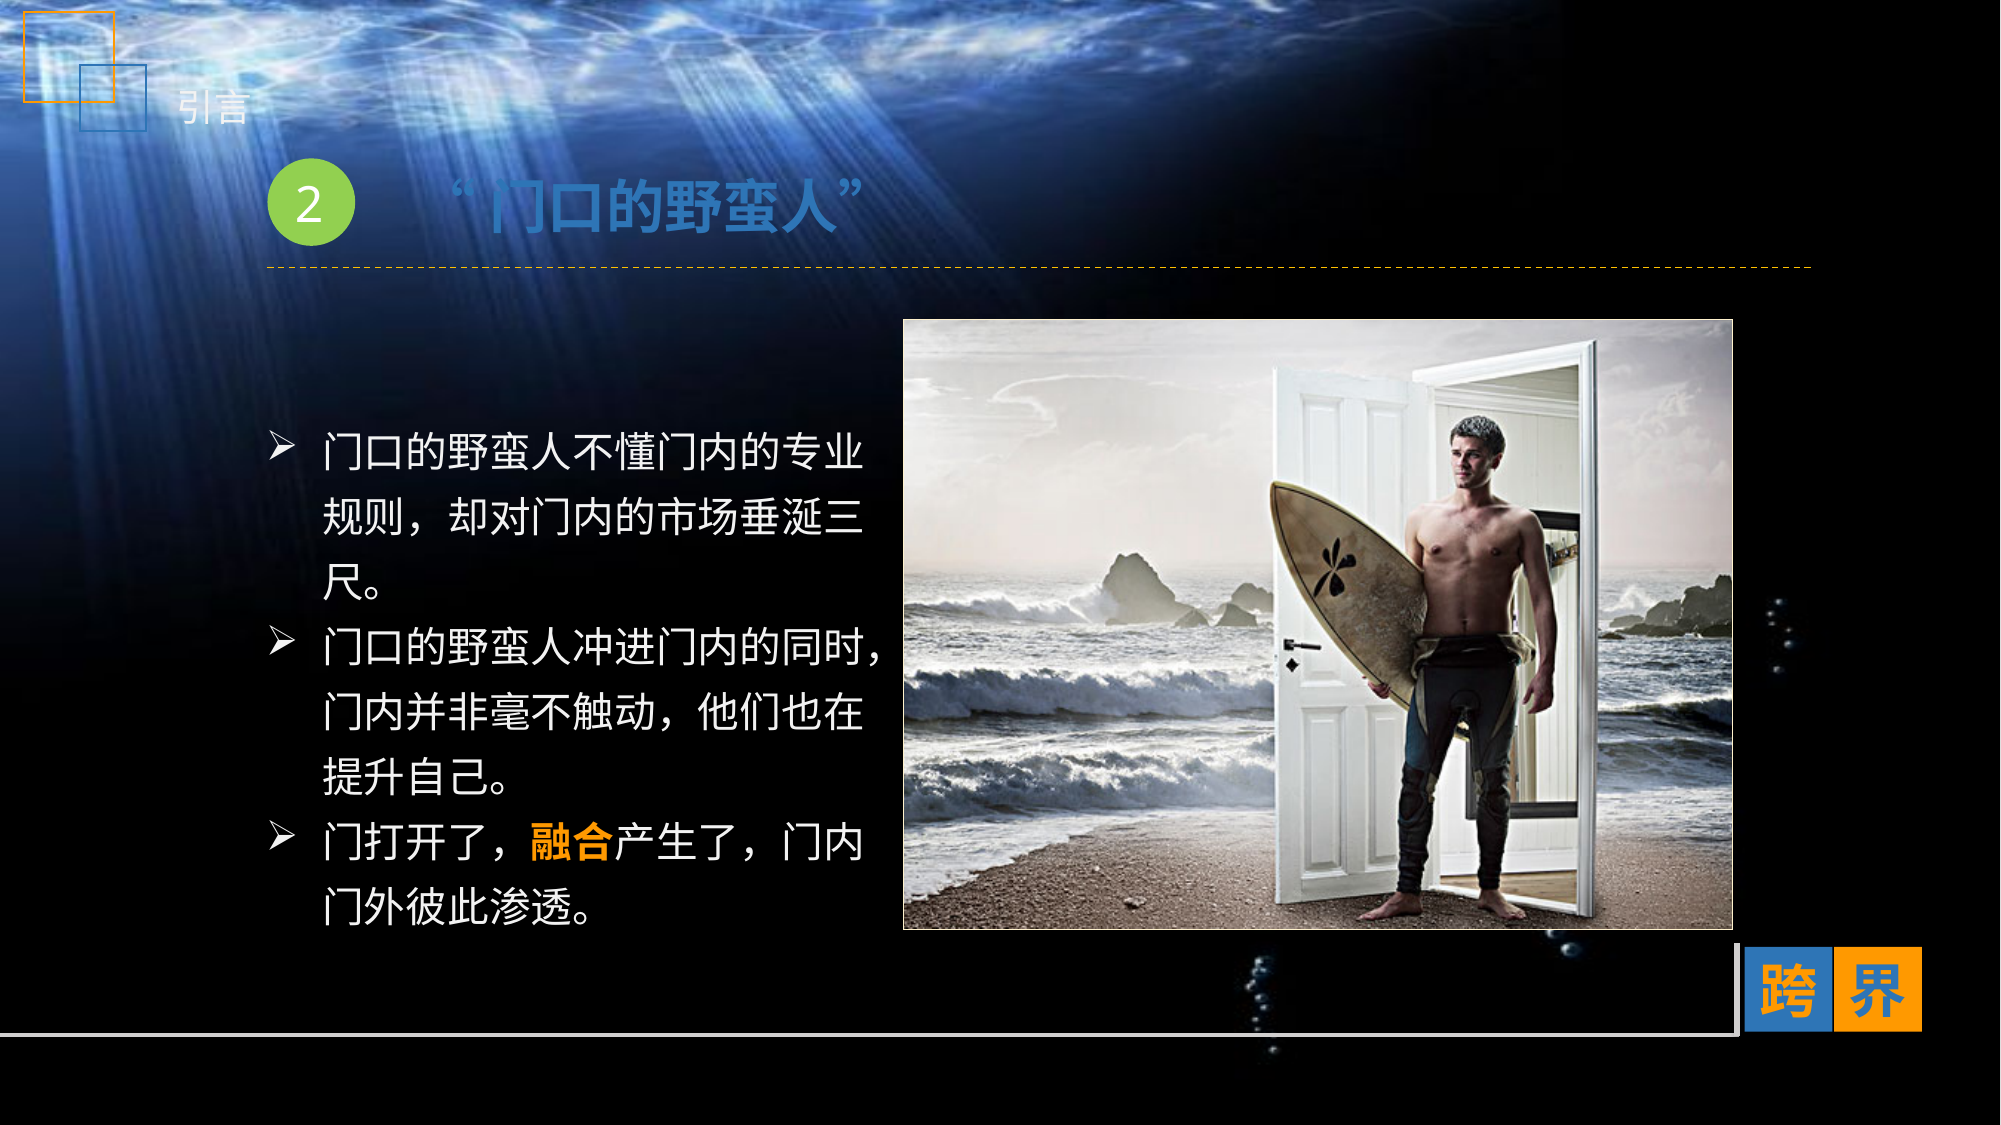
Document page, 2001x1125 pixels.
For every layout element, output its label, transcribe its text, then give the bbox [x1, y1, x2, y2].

text_box 引言 [161, 76, 267, 137]
picture [0, 0, 2001, 1125]
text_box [267, 158, 1815, 250]
text_box 门口的野蛮人不懂门内的专业规则，却对门内的市场垂涎三尺。 门口的野蛮人冲进门内的同时，门内并非毫不触动，他们也在提升自己。 门打开了，融合产生了，门内门外彼此渗透。 [250, 403, 881, 939]
